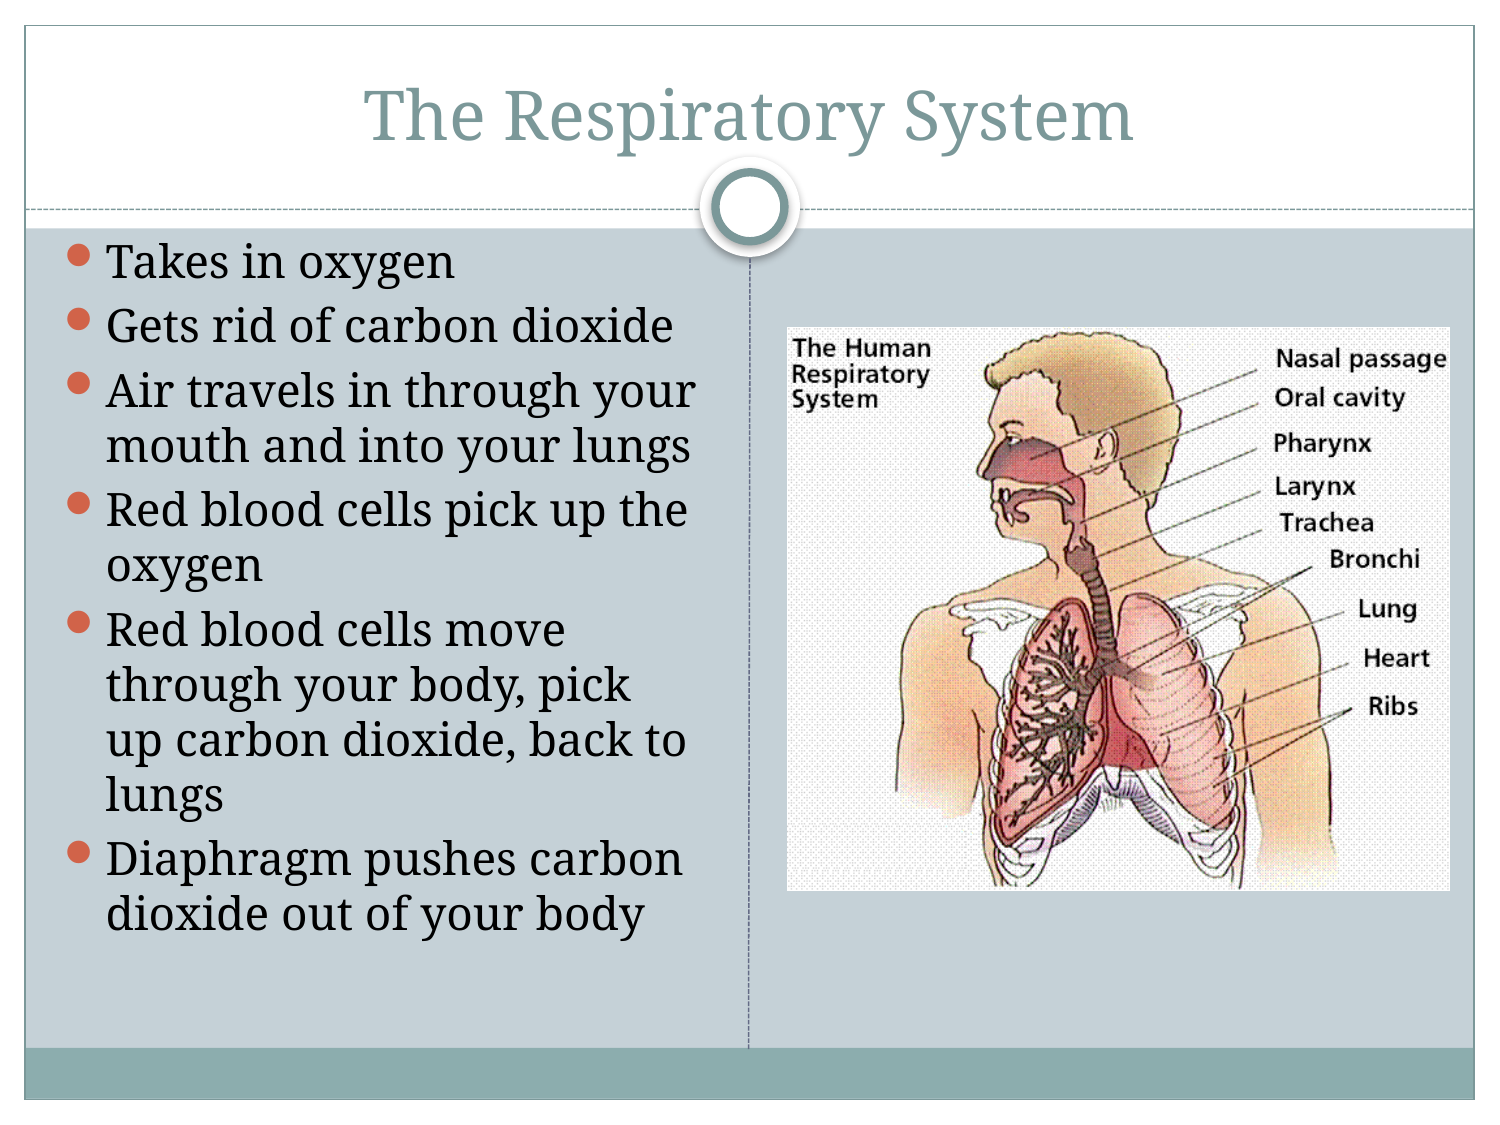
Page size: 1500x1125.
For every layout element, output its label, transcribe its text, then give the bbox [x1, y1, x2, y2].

title The Respiratory System [49, 37, 1450, 162]
list Takes in oxygen Gets rid of carbon dioxide Air travels in through your mouth and into your lungs Red blood cells pick up the oxygen Red blood cells move through your body, pick up carbon dioxide, back to lungs Diaphragm pushes carbon dioxide out of your body [49, 224, 712, 993]
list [787, 326, 1451, 891]
